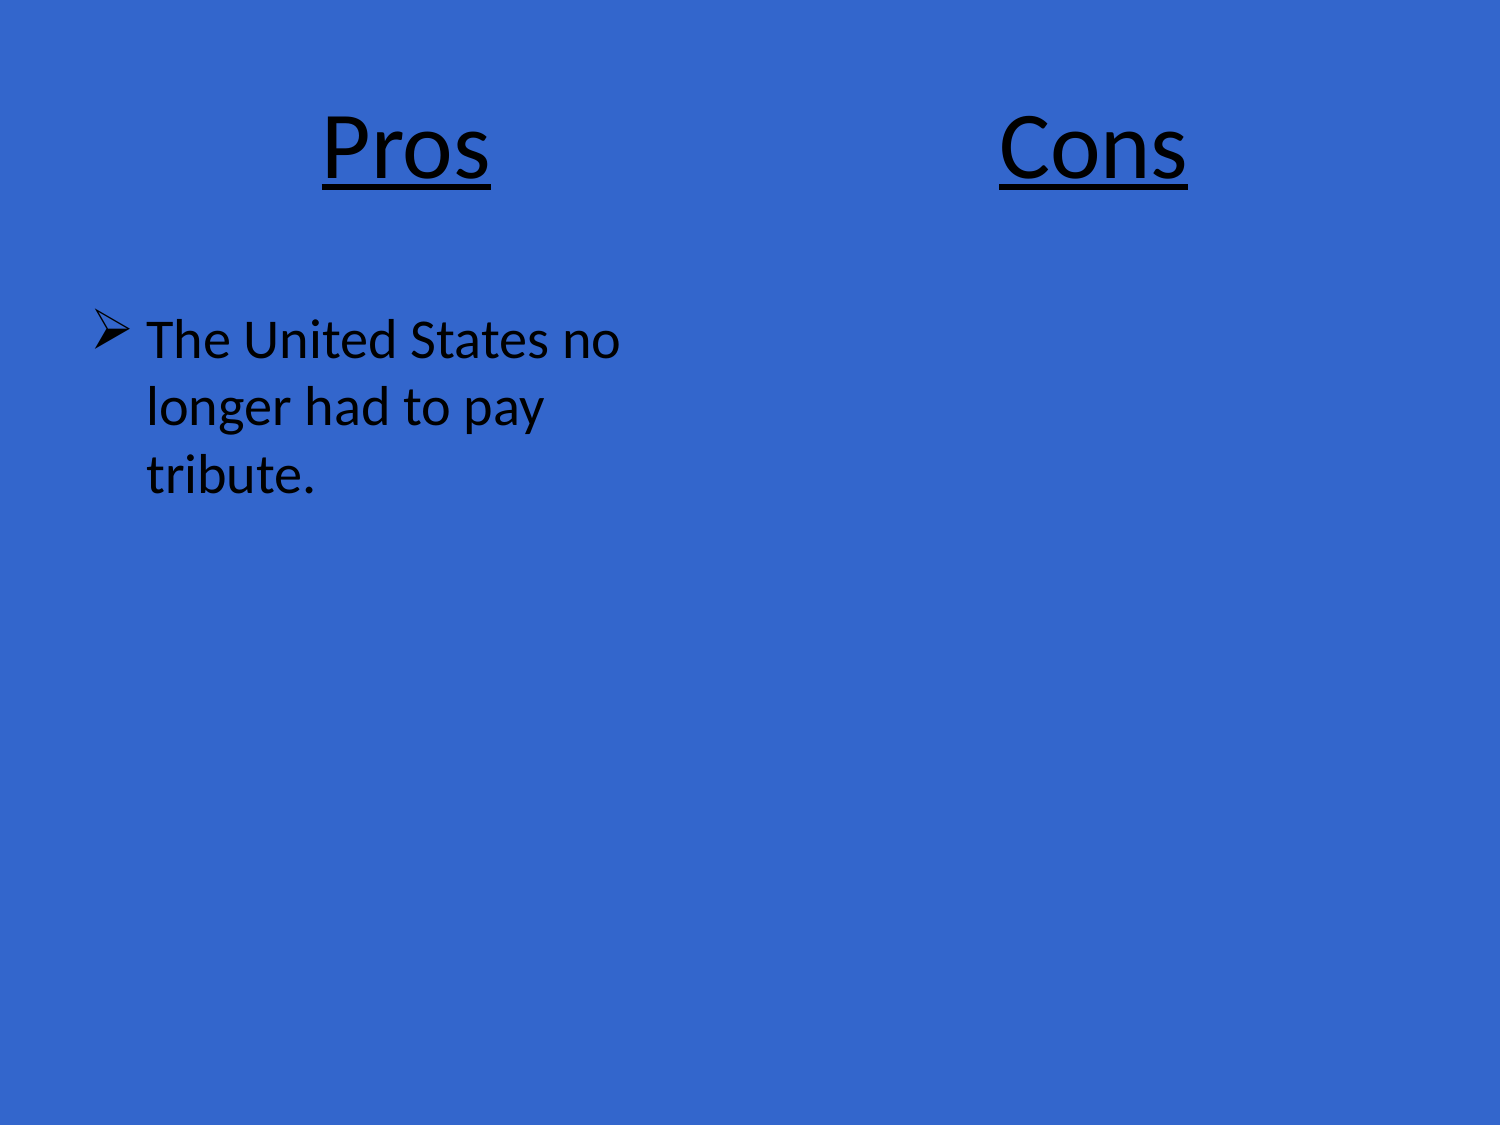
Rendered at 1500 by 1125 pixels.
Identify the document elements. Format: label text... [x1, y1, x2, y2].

list Cons [762, 75, 1425, 1005]
list Pros The United States no longer had to pay tribute. [75, 75, 738, 1005]
